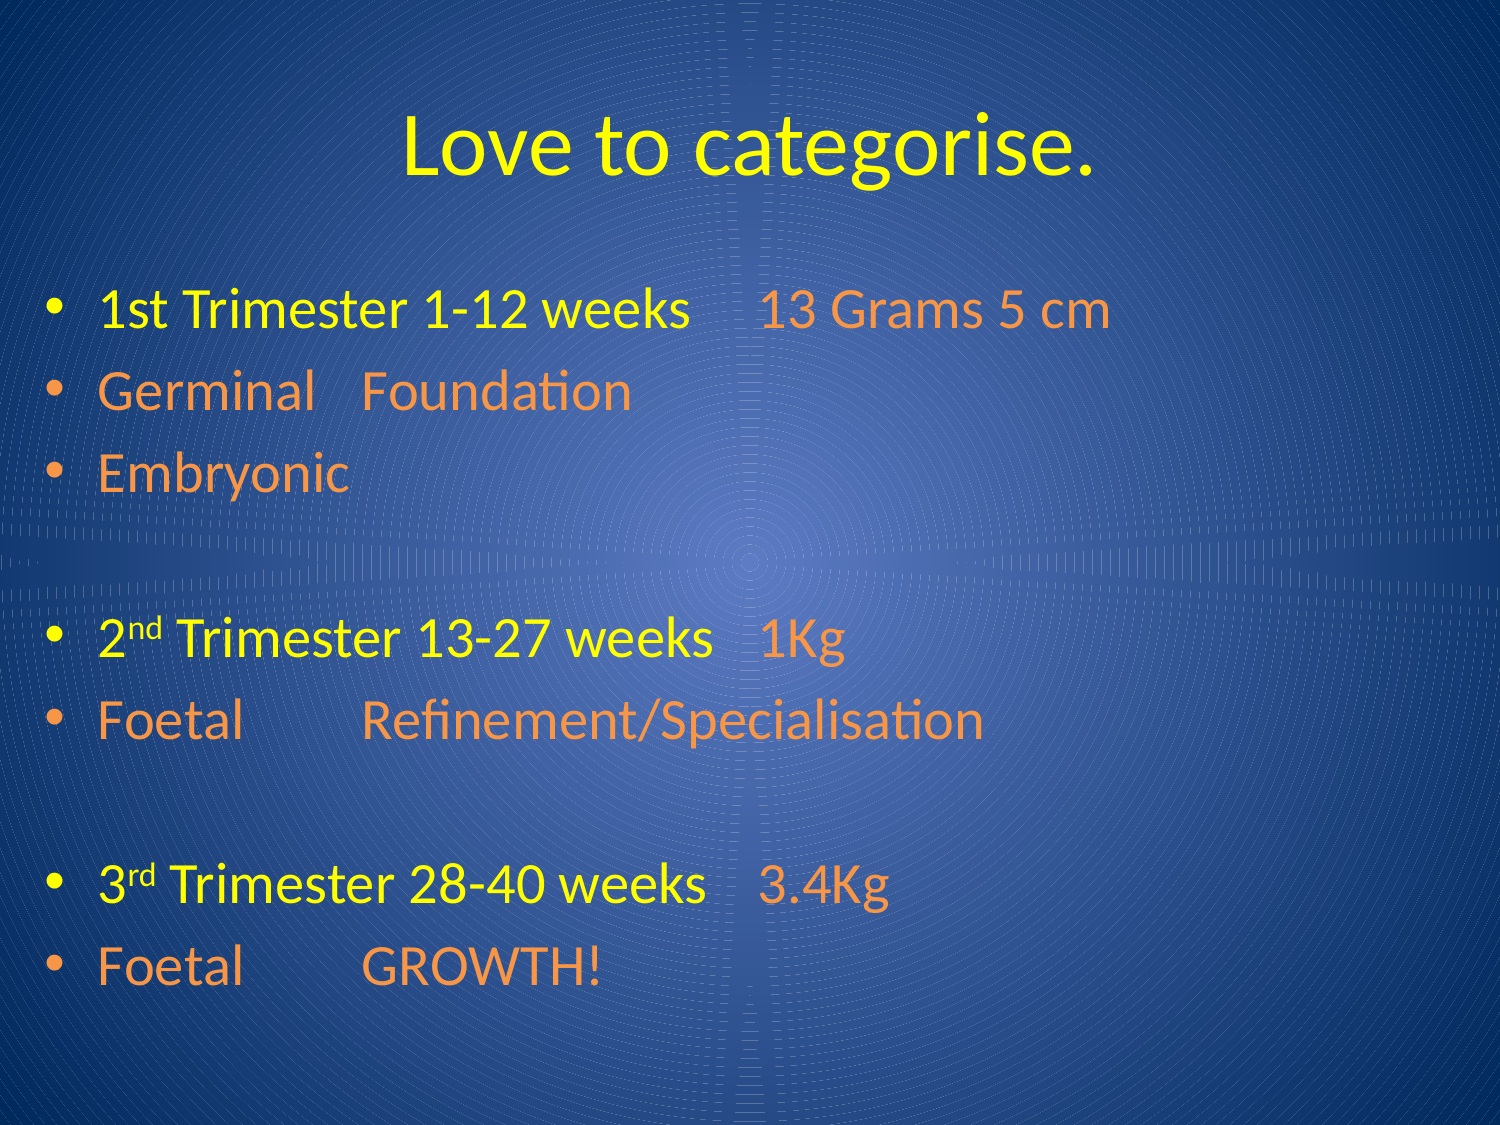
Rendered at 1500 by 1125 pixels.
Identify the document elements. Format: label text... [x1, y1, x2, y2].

list 1st Trimester 1-12 weeks 13 Grams 5 cm Germinal Foundation Embryonic 2nd Trimester 13-27 weeks 1Kg Foetal Refinement/Specialisation 3rd Trimester 28-40 weeks 3.4Kg Foetal GROWTH! [29, 262, 1459, 1005]
title Love to categorise. [75, 45, 1425, 233]
